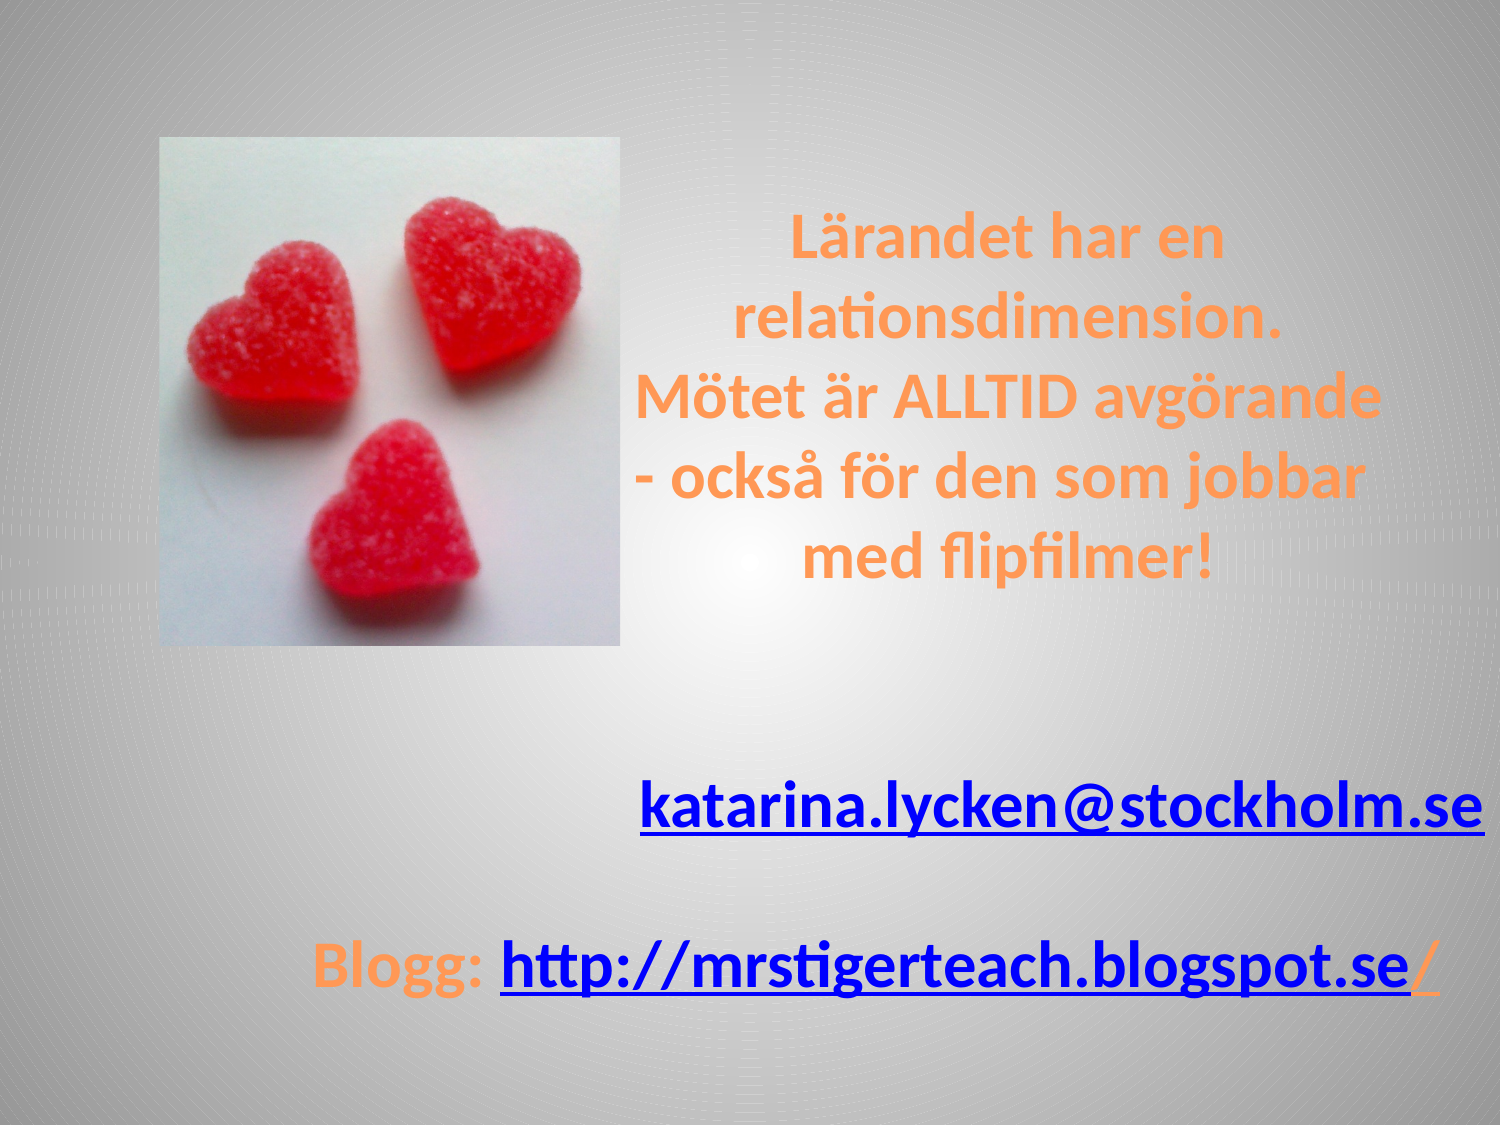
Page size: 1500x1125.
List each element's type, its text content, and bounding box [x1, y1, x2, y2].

picture [159, 136, 621, 646]
text_box Lärandet har en relationsdimension. Mötet är ALLTID avgörande - också för den som jobbar med flipfilmer! [625, 184, 1500, 600]
text_box katarina.lycken@stockholm.se Blogg: http://mrstigerteach.blogspot.se/ [265, 600, 1500, 1125]
